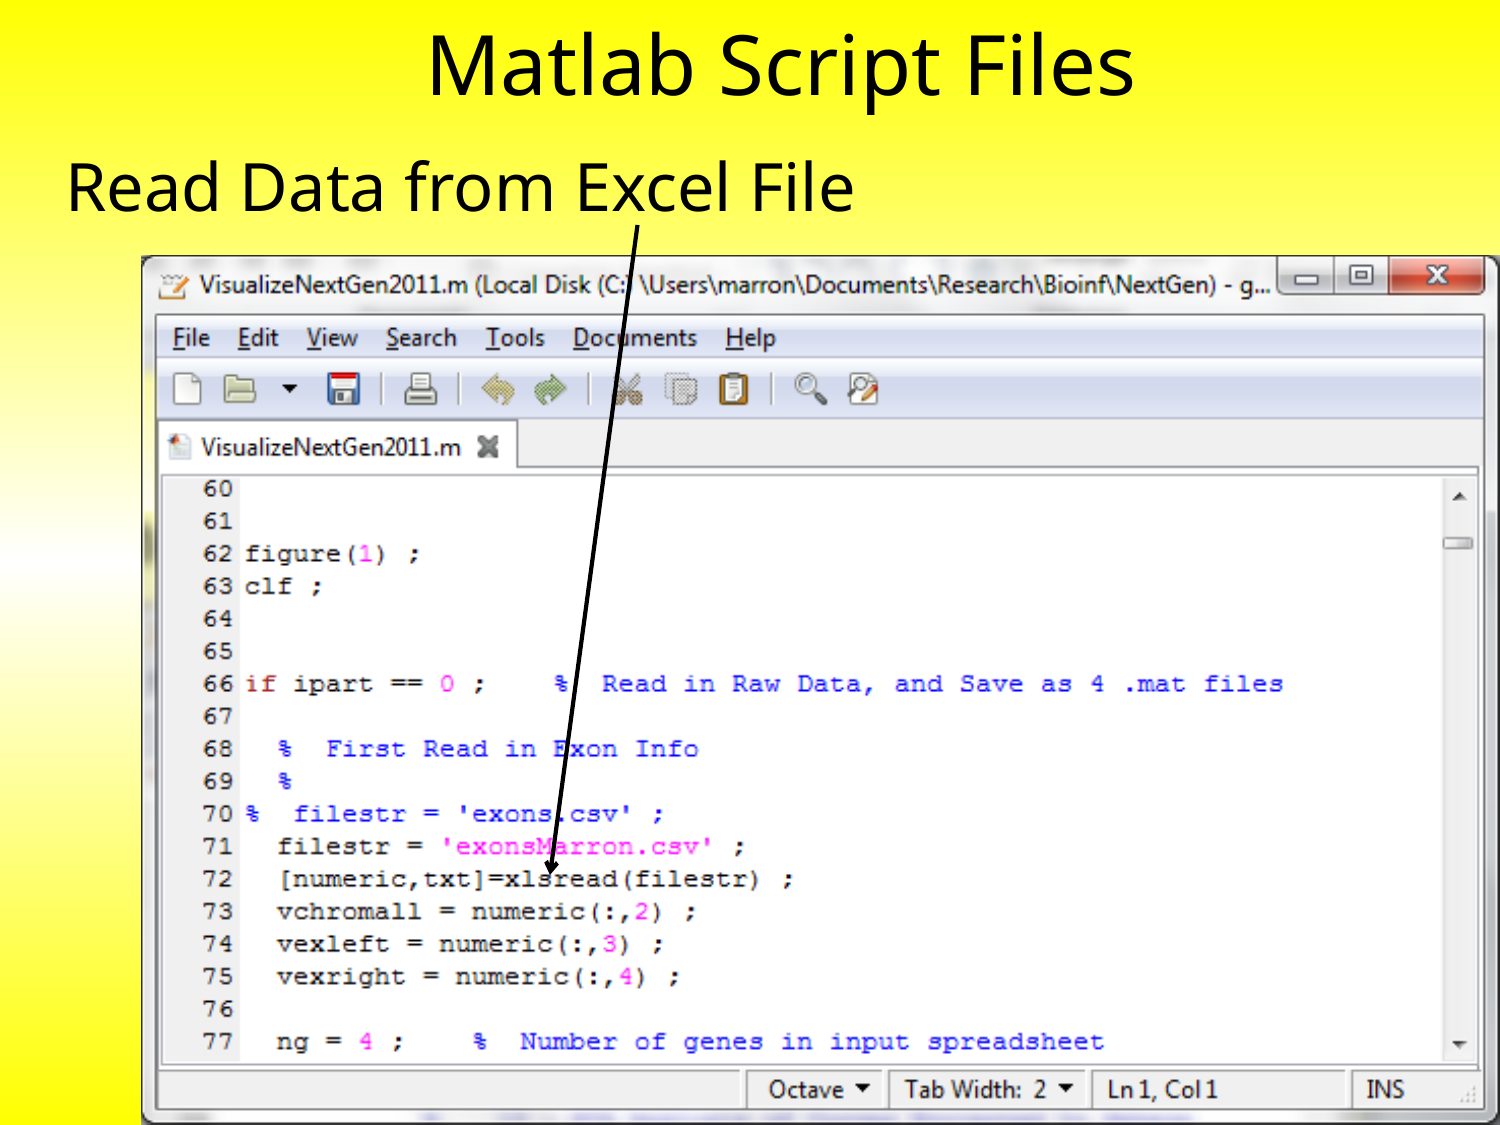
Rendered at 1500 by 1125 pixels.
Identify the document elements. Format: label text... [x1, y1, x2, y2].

title Matlab Script Files [125, 0, 1438, 125]
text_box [549, 224, 638, 876]
list Read Data from Excel File [50, 137, 1463, 1025]
picture [140, 255, 1500, 1125]
